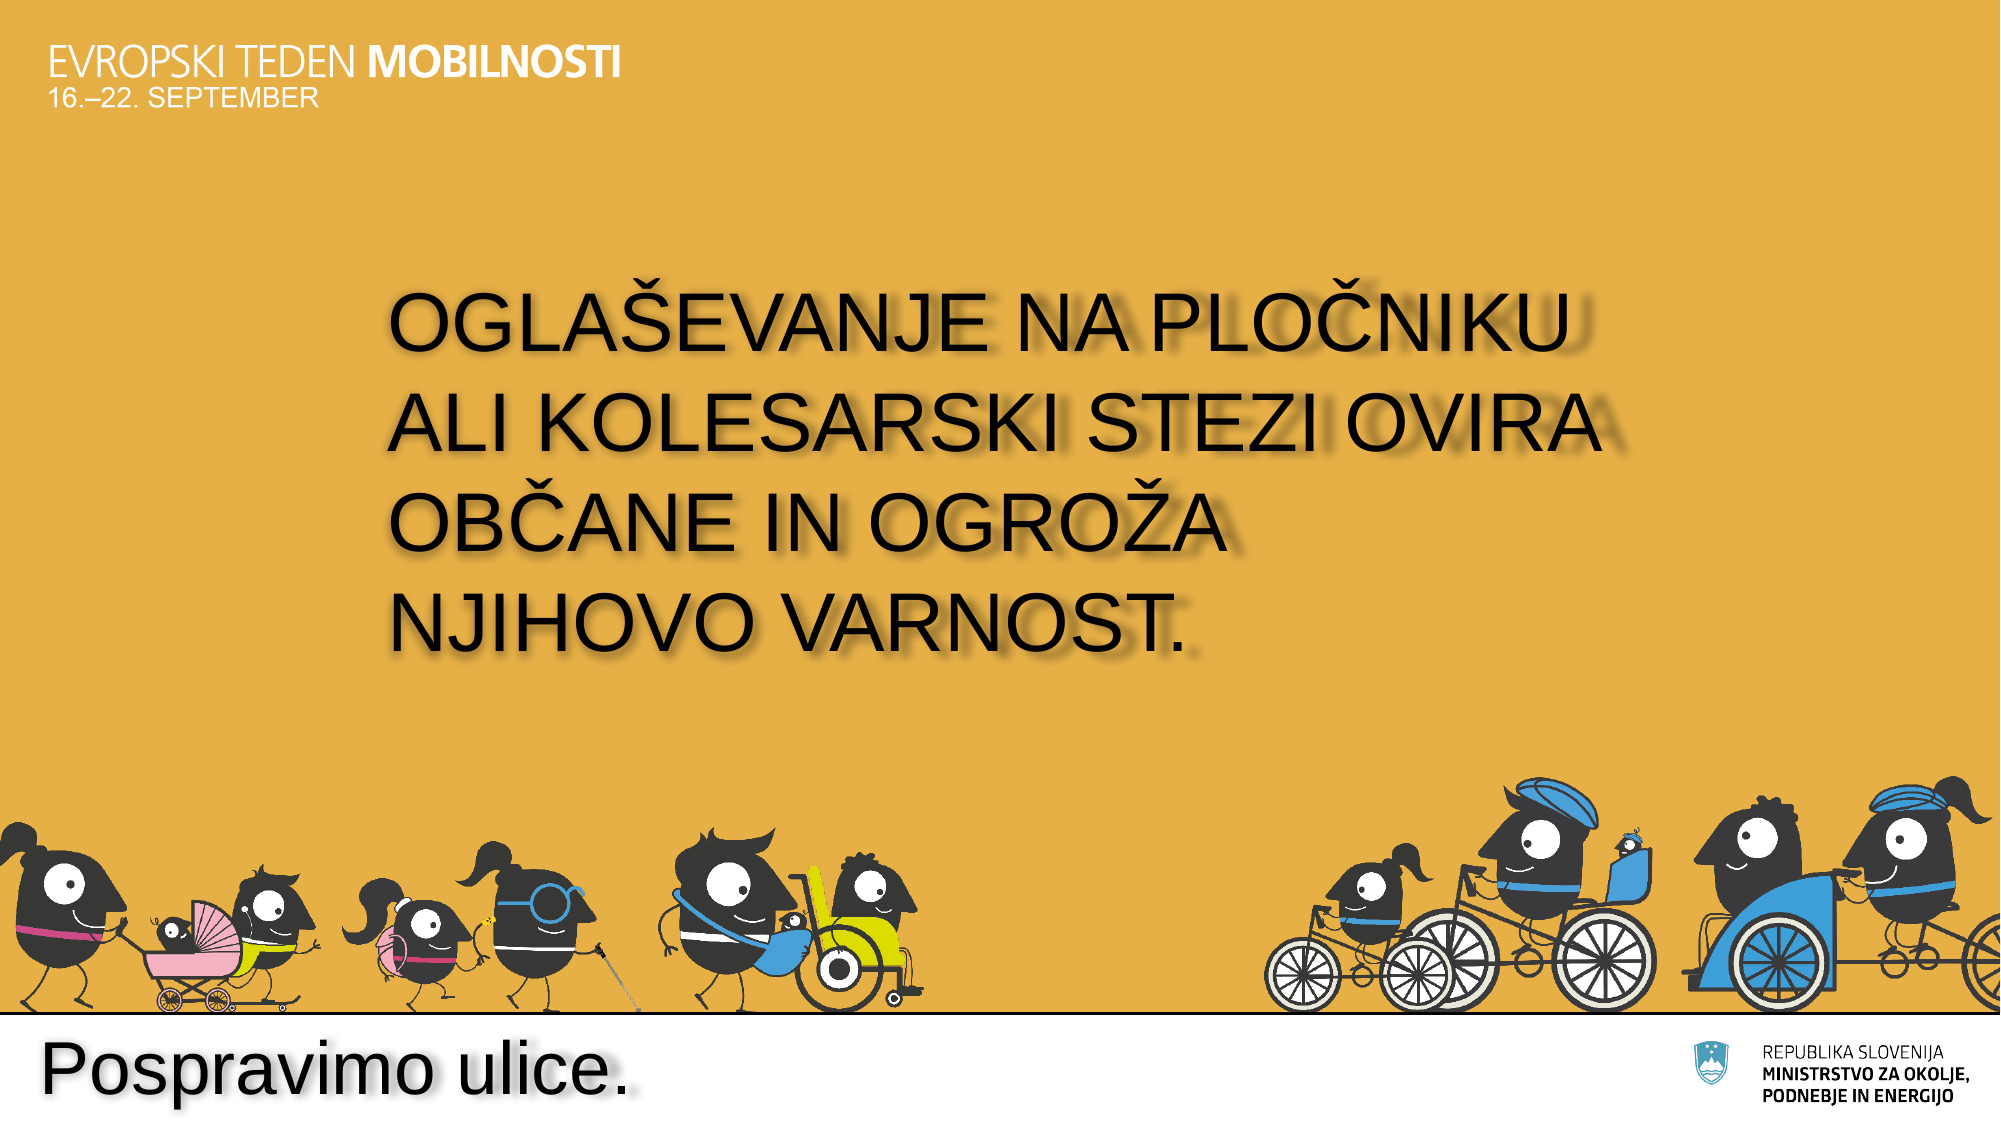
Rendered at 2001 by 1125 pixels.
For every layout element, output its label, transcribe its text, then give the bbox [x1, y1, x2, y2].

text_box Pospravimo ulice. [0, 1025, 674, 1117]
picture [0, 821, 321, 1013]
picture [36, 29, 636, 125]
picture [1693, 1040, 1969, 1106]
text_box [0, 0, 2000, 1012]
picture [1681, 776, 2001, 1014]
picture [342, 841, 641, 1013]
text_box OGLAŠEVANJE NA PločnikU ALI kolesarskI stezi ovira občane in ogroža njihovo varnost. [372, 261, 1628, 676]
picture [1264, 777, 1657, 1013]
picture [658, 827, 925, 1013]
